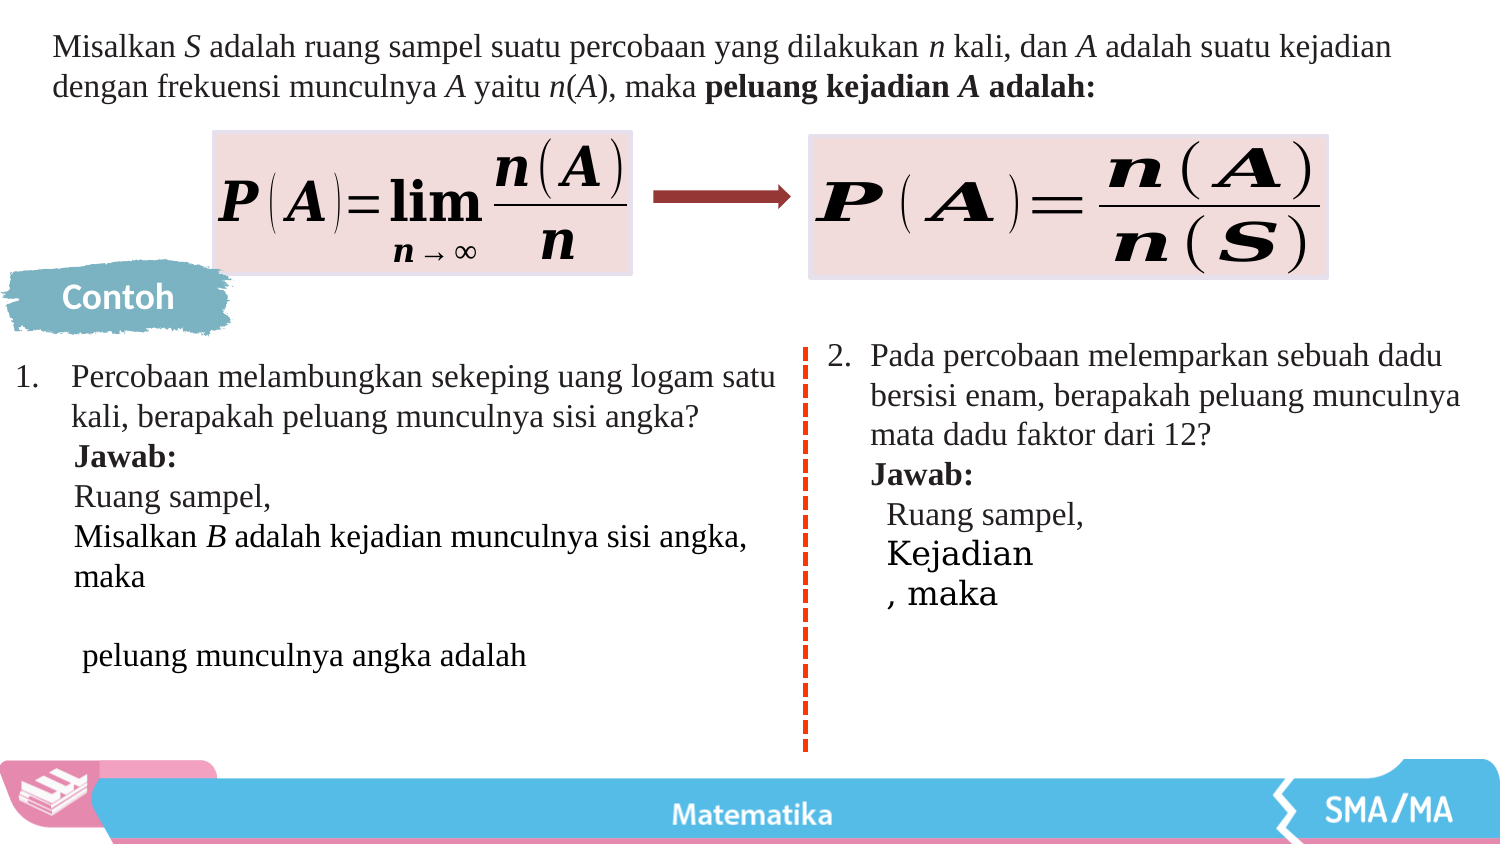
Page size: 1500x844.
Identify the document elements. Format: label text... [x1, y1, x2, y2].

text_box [0, 346, 822, 753]
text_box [0, 259, 235, 339]
text_box Misalkan S adalah ruang sampel suatu percobaan yang dilakukan n kali, dan A adalah suatu kejadian dengan frekuensi munculnya A yaitu n(A), maka peluang kejadian A adalah: [37, 17, 1463, 112]
picture [0, 759, 1500, 844]
text_box [651, 182, 793, 211]
